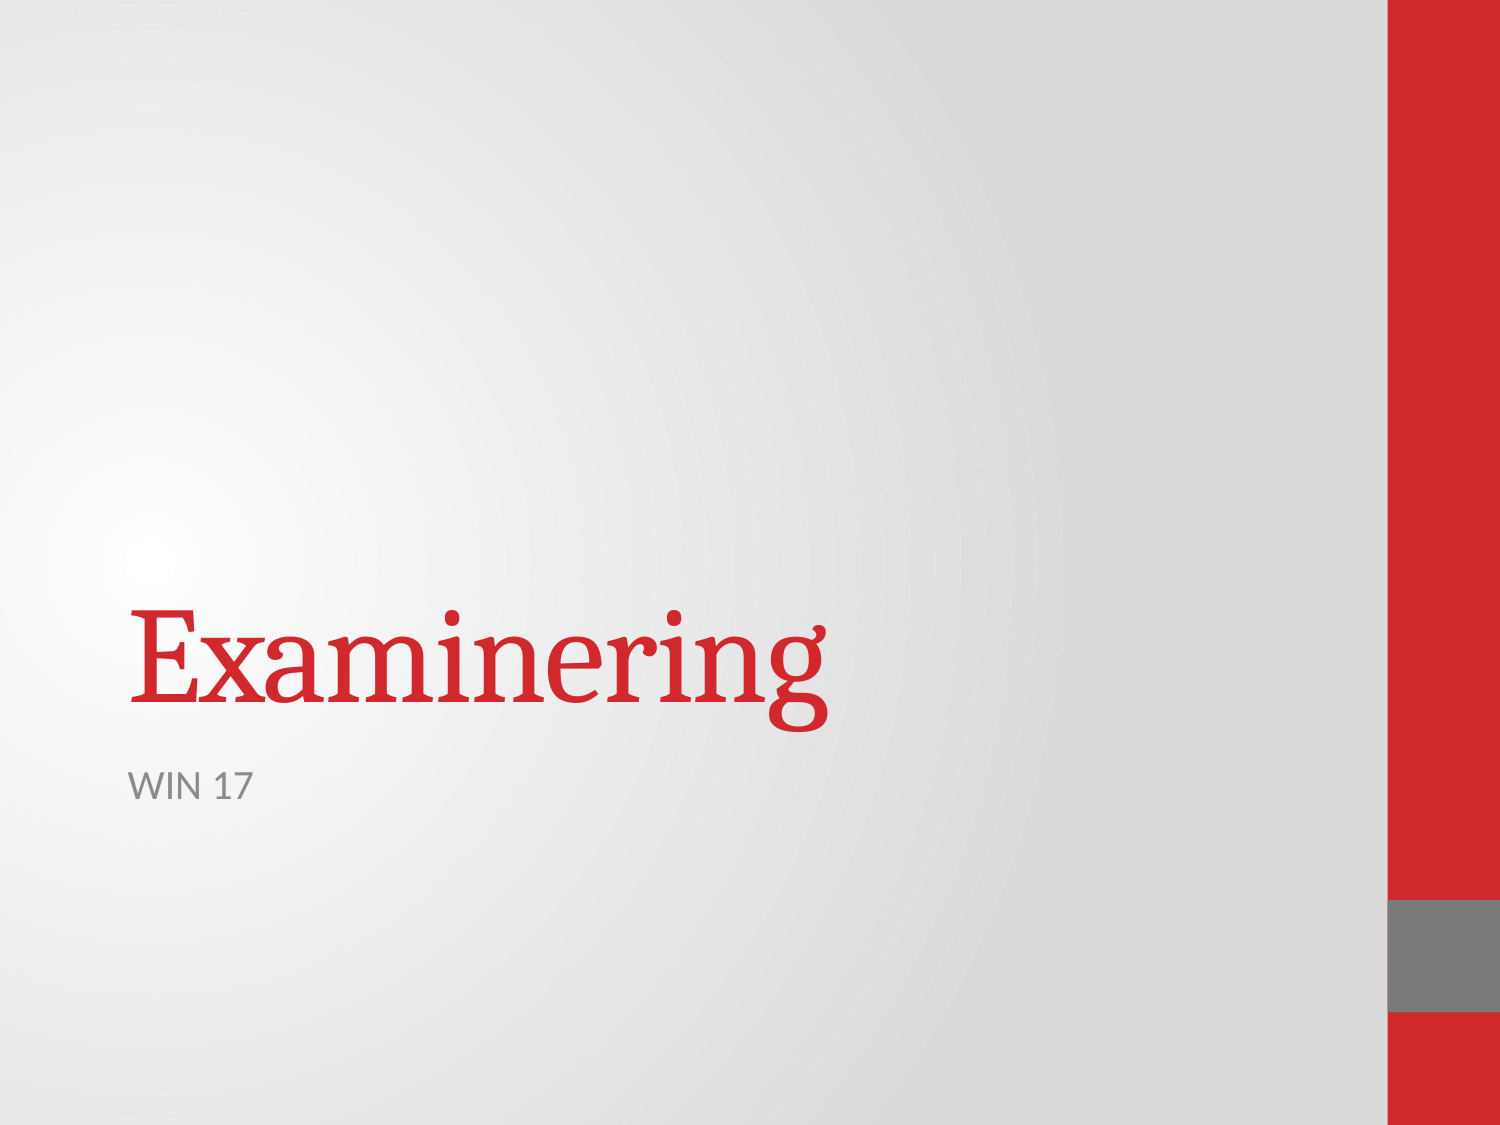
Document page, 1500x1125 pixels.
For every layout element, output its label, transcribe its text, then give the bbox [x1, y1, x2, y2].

title Examinering [112, 312, 1350, 738]
subtitle WIN 17 [112, 750, 1173, 925]
